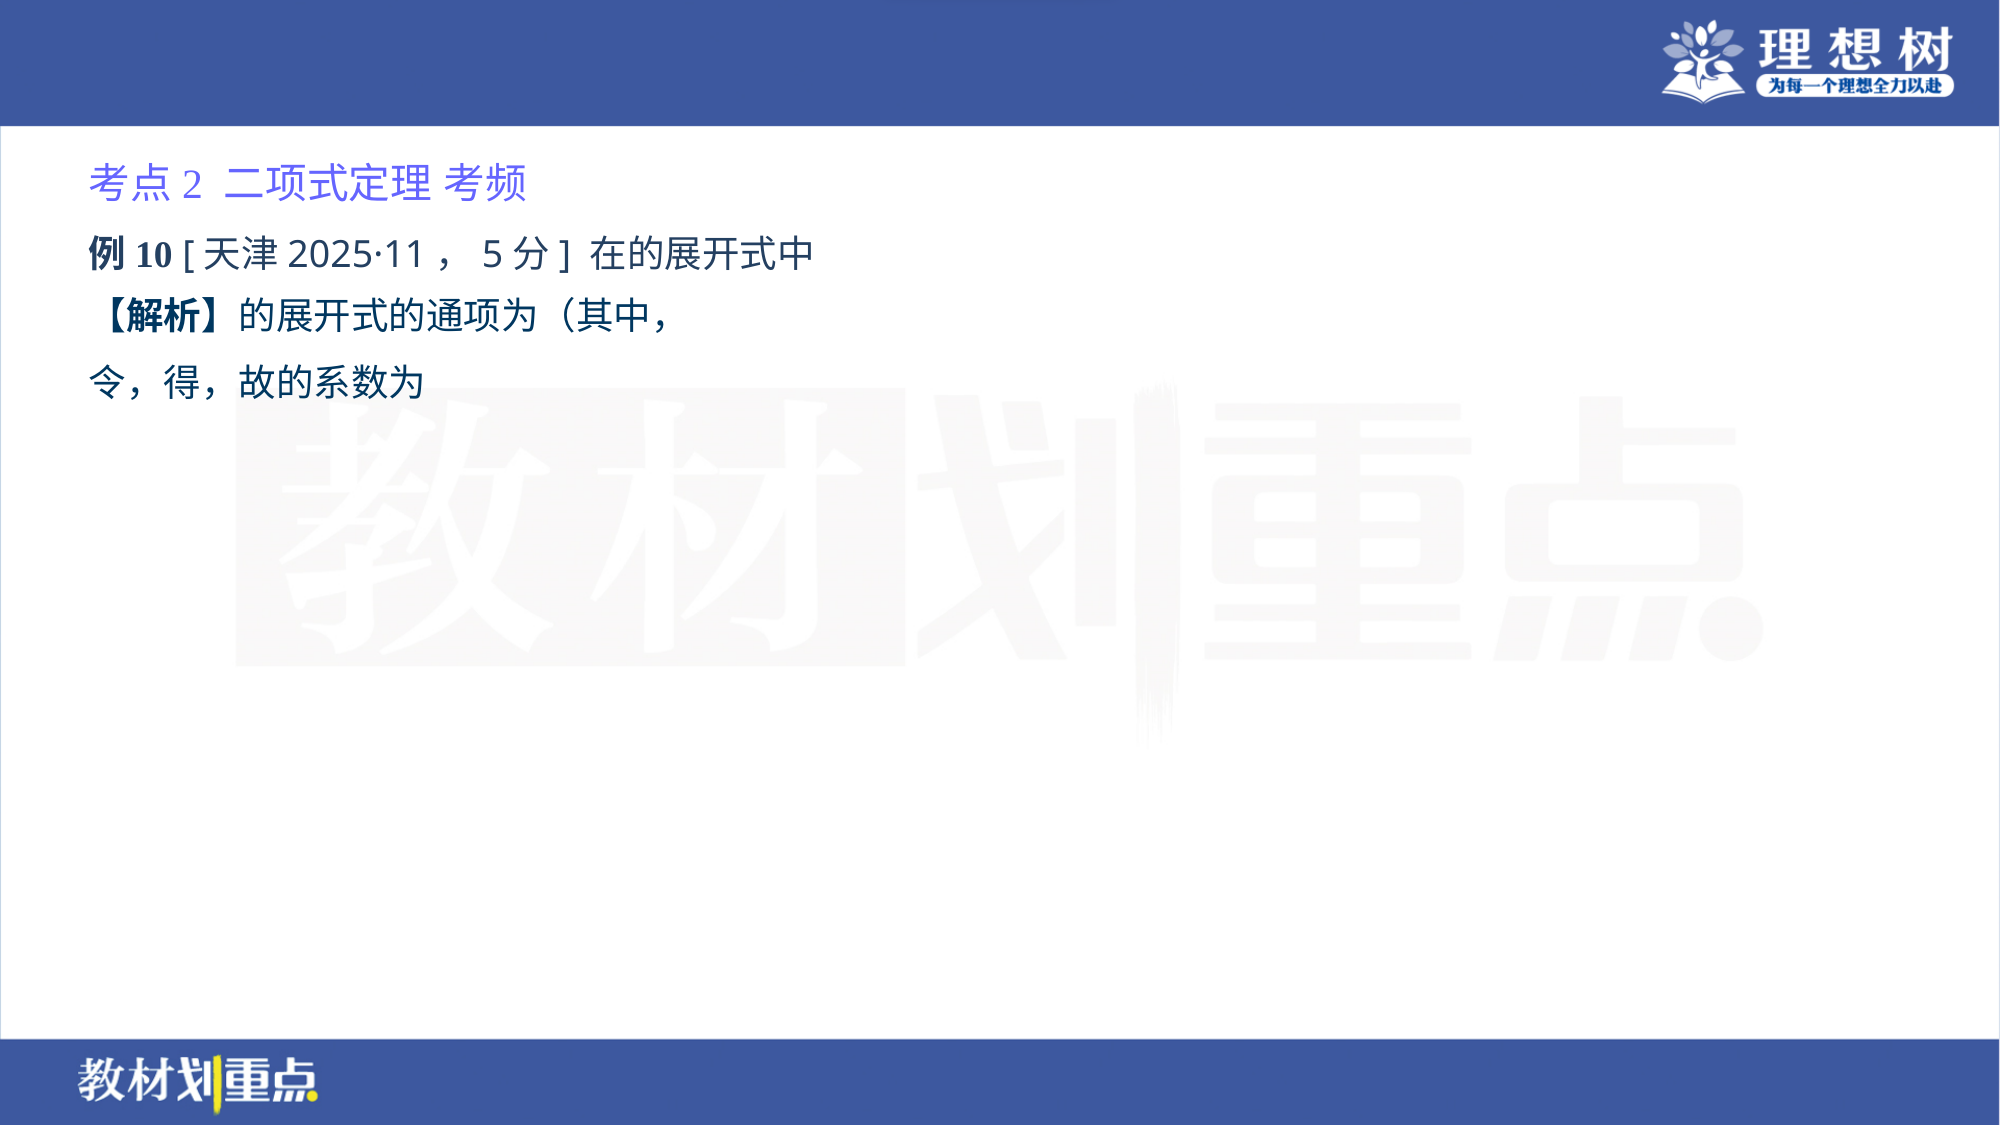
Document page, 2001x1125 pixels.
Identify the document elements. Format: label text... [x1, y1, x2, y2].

text_box 考点2 二项式定理 考频 [88, 135, 1911, 270]
picture [0, 0, 2000, 1125]
